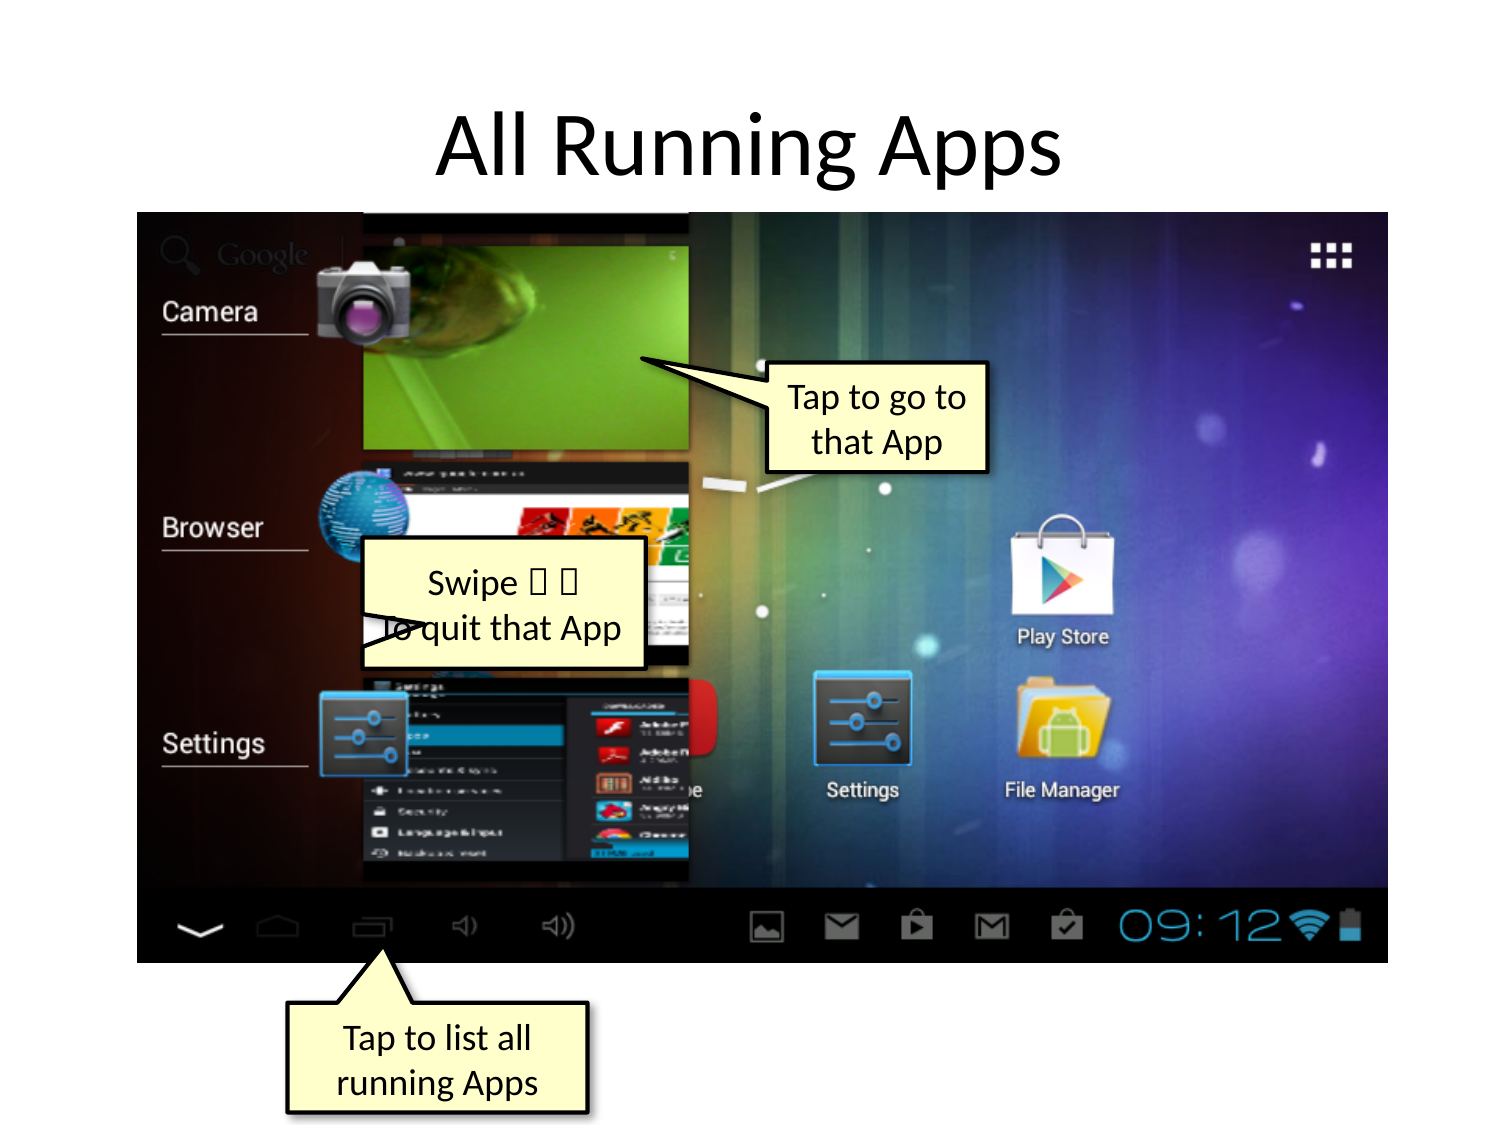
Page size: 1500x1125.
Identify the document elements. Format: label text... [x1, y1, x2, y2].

picture [137, 212, 1388, 963]
title All Running Apps [75, 45, 1425, 233]
text_box Tap to list all running Apps [285, 972, 590, 1115]
